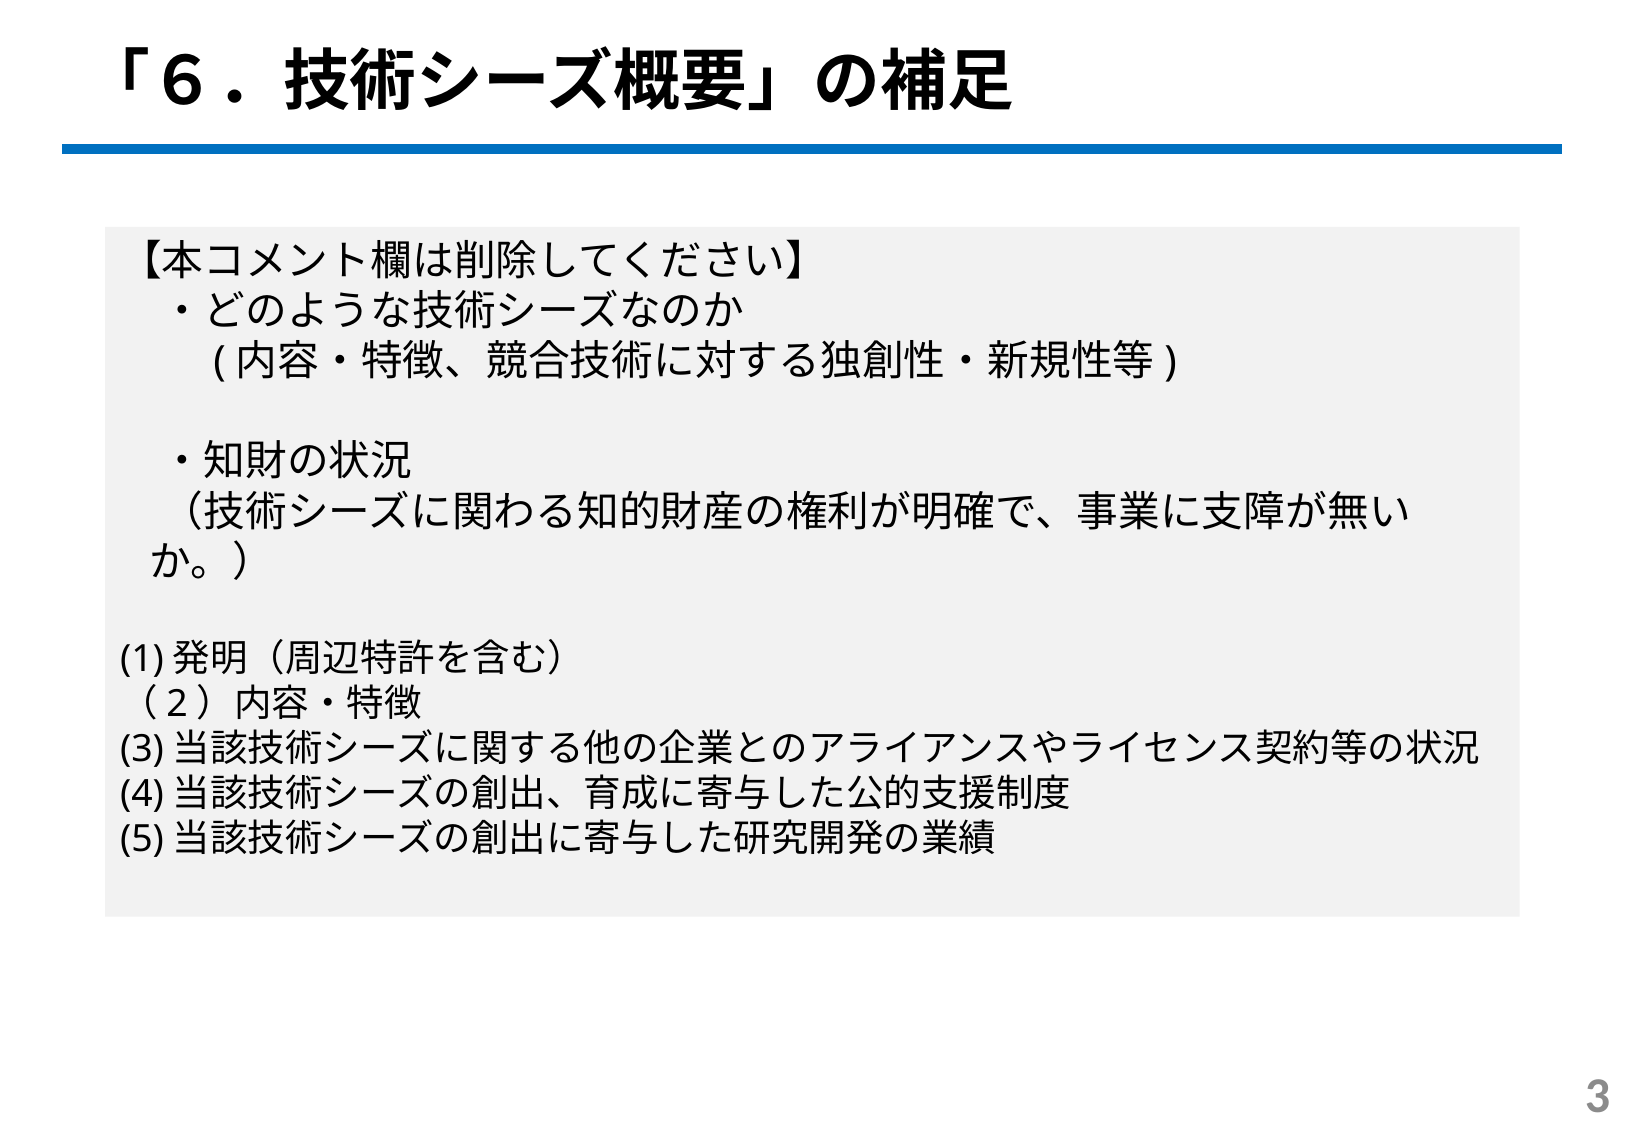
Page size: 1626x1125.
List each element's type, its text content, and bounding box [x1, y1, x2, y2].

slide_number 3 [1245, 1062, 1625, 1123]
text_box 【本コメント欄は削除してください】 ・どのような技術シーズなのか (内容・特徴、競合技術に対する独創性・新規性等) ・知財の状況 （技術シーズに関わる知的財産の権利が明確で、事業に支障が無いか。） (1)発明（周辺特許を含む） （2）内容・特徴 (3)当該技術シーズに関する他の企業とのアライアンスやライセンス契約等の状況 (4)当該技術シーズの創出、育成に寄与した公的支援制度 (5)当該技術シーズの創出に寄与した研究開発の業績 [105, 226, 1520, 917]
text_box 「６．技術シーズ概要」の補足 [68, 30, 1415, 126]
